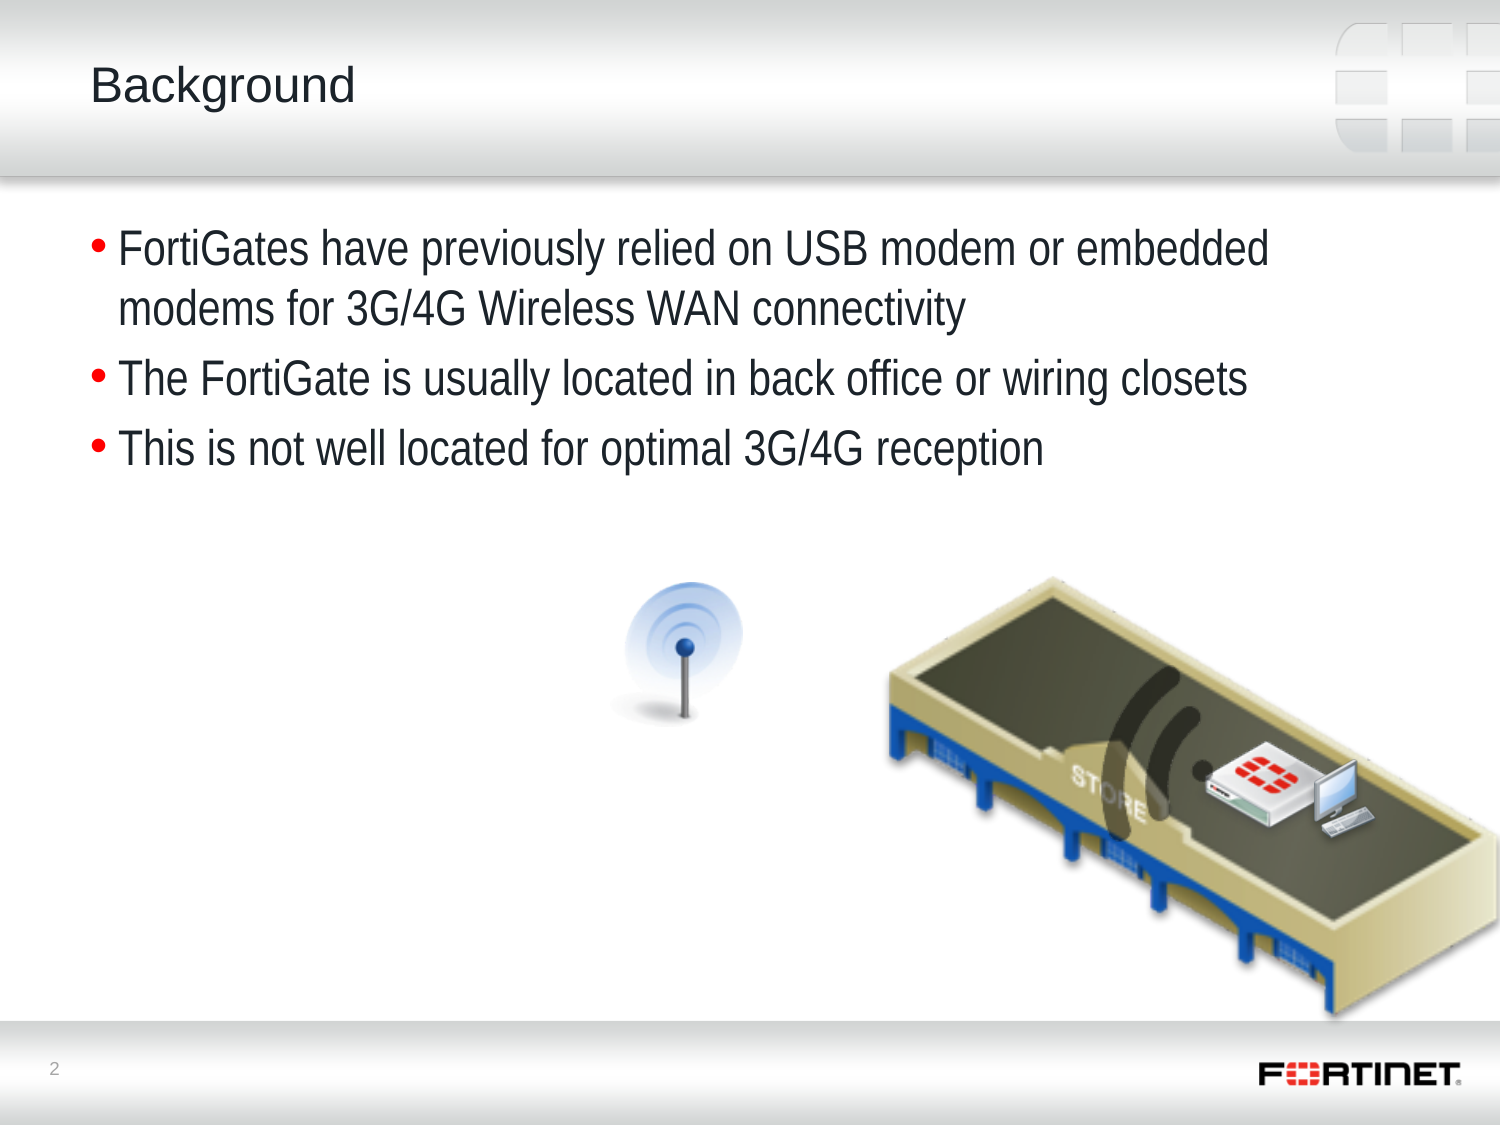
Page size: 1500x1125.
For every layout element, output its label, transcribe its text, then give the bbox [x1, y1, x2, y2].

list FortiGates have previously relied on USB modem or embedded modems for 3G/4G Wireless WAN connectivity The FortiGate is usually located in back office or wiring closets This is not well located for optimal 3G/4G reception [75, 208, 1425, 514]
title Background [75, 45, 1425, 138]
picture [0, 0, 1500, 1125]
